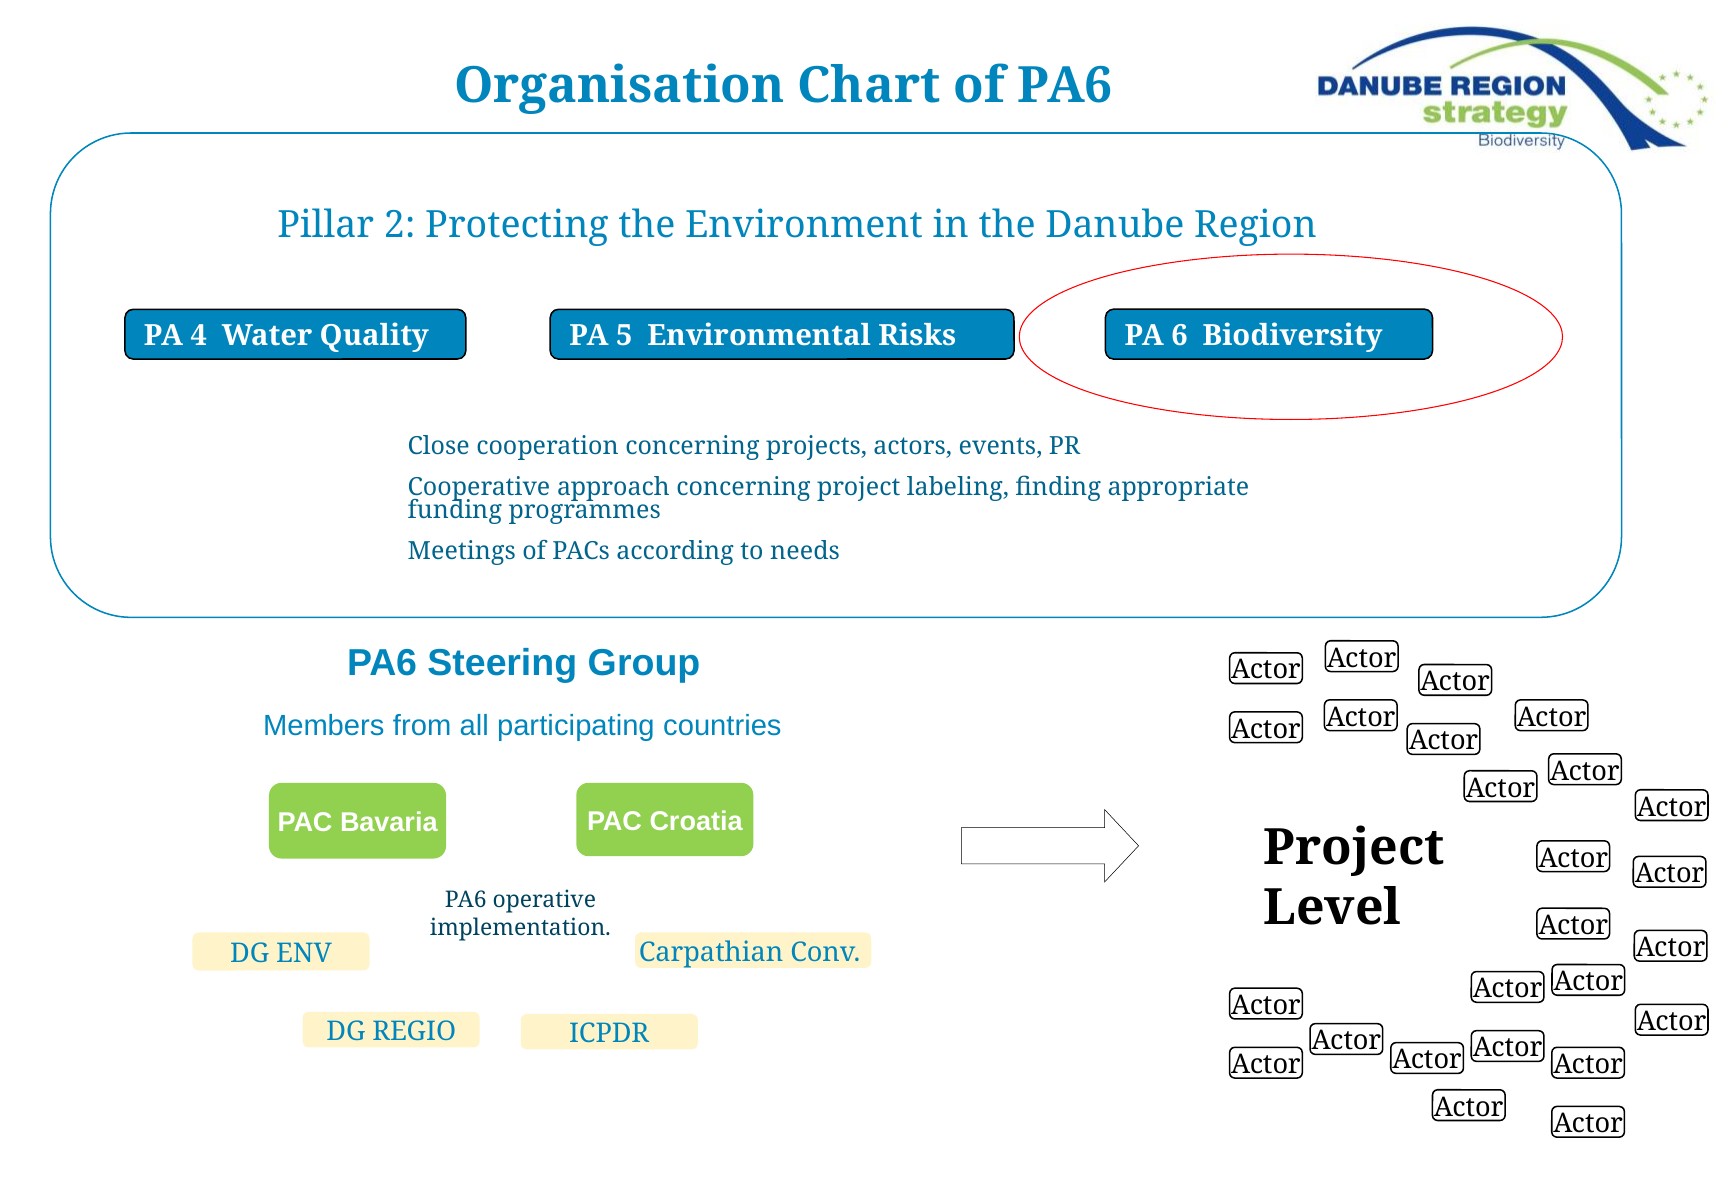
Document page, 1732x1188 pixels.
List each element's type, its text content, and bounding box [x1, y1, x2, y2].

text_box PA6 operative implementation. [391, 876, 651, 948]
text_box Actor [1471, 1030, 1544, 1062]
text_box Actor [1515, 699, 1588, 731]
text_box Actor [1229, 1047, 1303, 1079]
text_box PAC Croatia [576, 782, 754, 857]
picture [1299, 135, 1605, 169]
text_box [50, 132, 1622, 618]
text_box Actor [1548, 753, 1622, 785]
text_box Carpathian Conv. [635, 932, 872, 968]
text_box Actor [1551, 964, 1625, 996]
text_box Organisation Chart of PA6 [439, 45, 1128, 121]
text_box Actor [1229, 652, 1303, 684]
text_box ICPDR [520, 1013, 698, 1050]
text_box [961, 809, 1139, 882]
text_box Actor [1432, 1089, 1506, 1121]
text_box Actor [1536, 840, 1610, 872]
text_box Actor [1325, 640, 1399, 672]
text_box Actor [1551, 1047, 1625, 1079]
text_box Actor [1471, 971, 1544, 1003]
text_box Actor [1464, 770, 1537, 802]
text_box Actor [1635, 1004, 1708, 1036]
text_box Actor [1635, 789, 1708, 821]
text_box Project Level [1246, 805, 1480, 943]
text_box Actor [1407, 723, 1480, 755]
text_box Actor [1390, 1042, 1464, 1074]
text_box Actor [1551, 1106, 1625, 1138]
text_box Actor [1634, 930, 1707, 962]
text_box Actor [1633, 856, 1706, 888]
text_box Actor [1229, 988, 1303, 1019]
text_box DG REGIO [302, 1011, 480, 1048]
text_box DG ENV [192, 932, 370, 971]
text_box [1019, 254, 1563, 420]
text_box Actor [1310, 1023, 1383, 1055]
text_box Members from all participating countries [262, 706, 783, 742]
picture [1299, 8, 1729, 169]
text_box Actor [1536, 908, 1610, 939]
text_box PAC Bavaria [268, 782, 447, 859]
text_box PA6 Steering Group [330, 629, 781, 691]
text_box Actor [1229, 711, 1303, 743]
text_box Actor [1418, 664, 1492, 696]
text_box Actor [1324, 699, 1398, 731]
